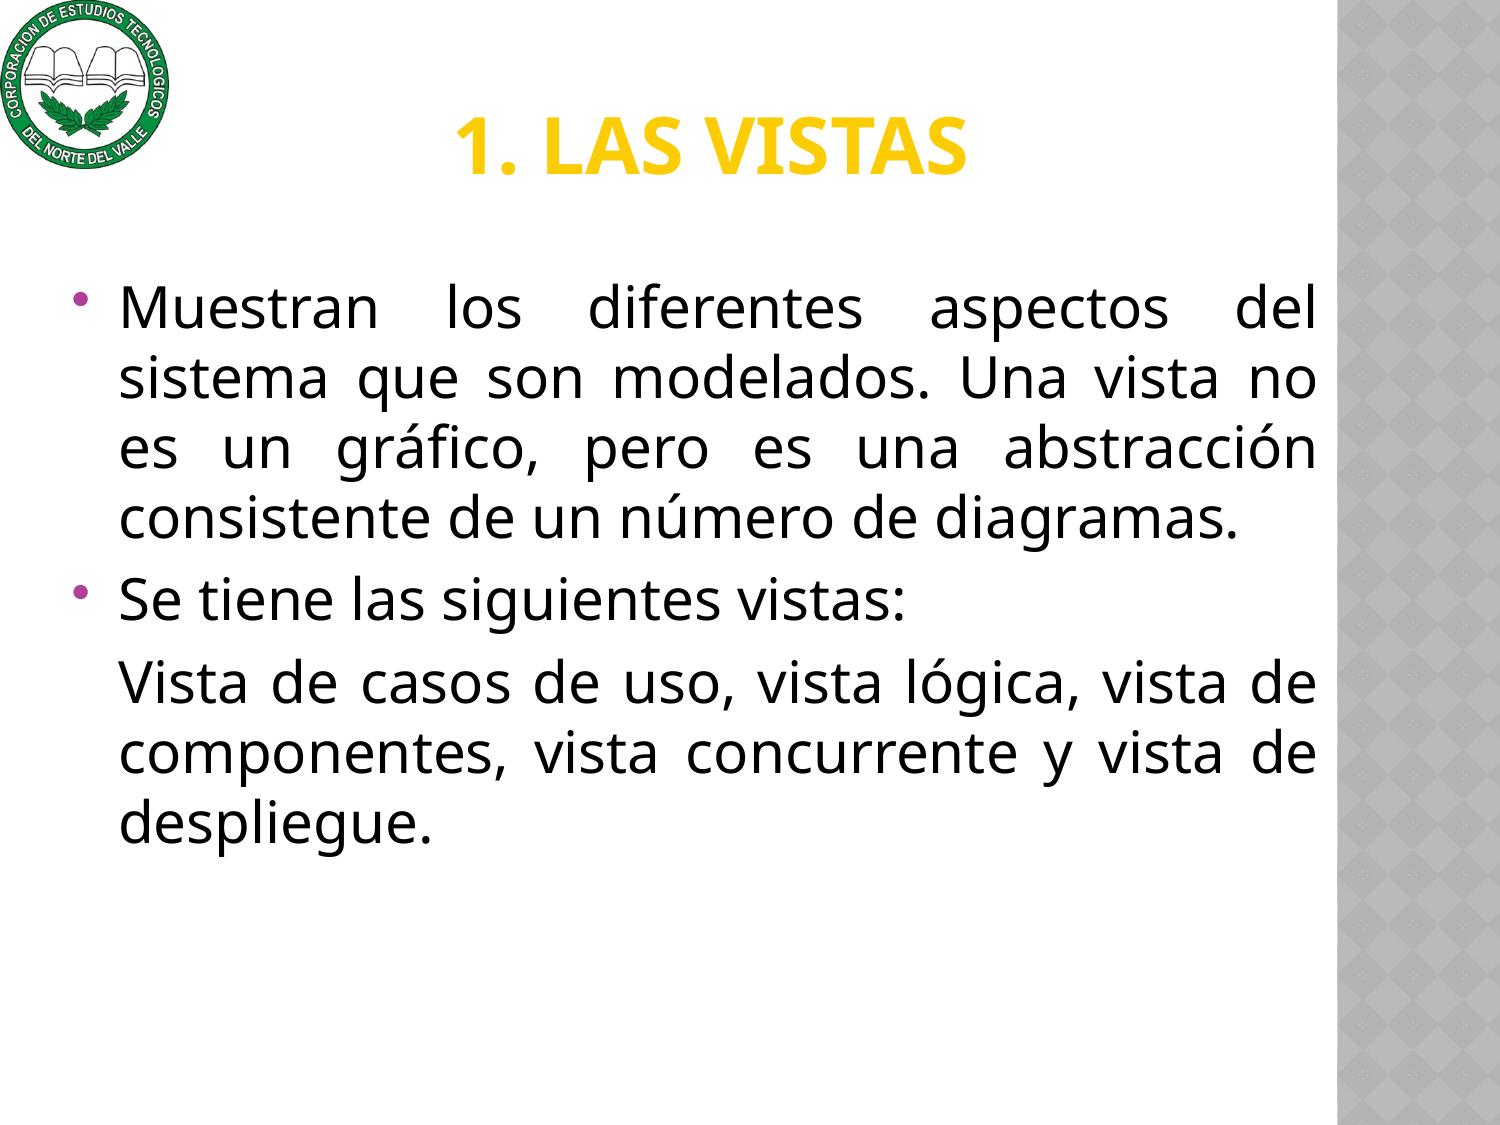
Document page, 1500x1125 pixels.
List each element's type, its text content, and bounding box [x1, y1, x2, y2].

list Muestran los diferentes aspectos del sistema que son modelados. Una vista no es un gráfico, pero es una abstracción consistente de un número de diagramas. Se tiene las siguientes vistas: Vista de casos de uso, vista lógica, vista de componentes, vista concurrente y vista de despliegue. [58, 262, 1334, 938]
title 1. Las Vistas [437, 87, 1263, 262]
picture [0, 0, 169, 169]
